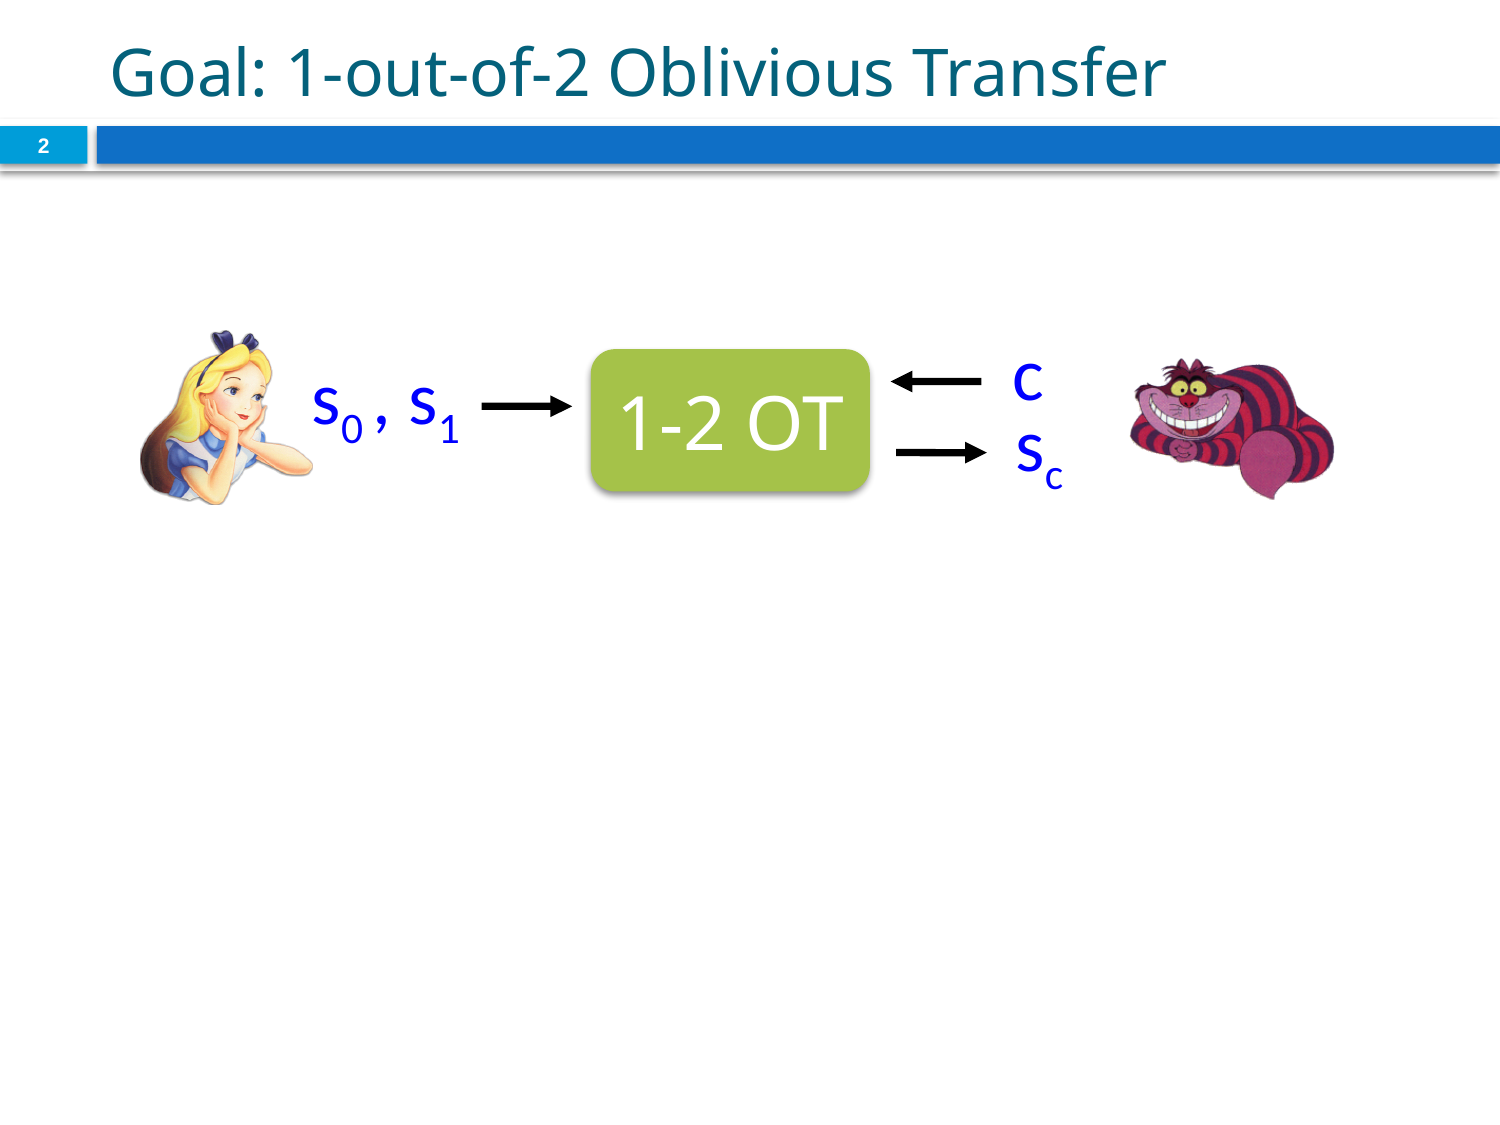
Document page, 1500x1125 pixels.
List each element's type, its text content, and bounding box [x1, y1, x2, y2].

title Goal: 1-out-of-2 Oblivious Transfer [94, 0, 1338, 141]
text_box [890, 318, 1088, 397]
picture [140, 329, 313, 506]
picture [1124, 353, 1337, 504]
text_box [895, 400, 1091, 467]
slide_number 2 [0, 124, 88, 165]
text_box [317, 341, 573, 420]
text_box 1-2 OT [590, 349, 870, 492]
